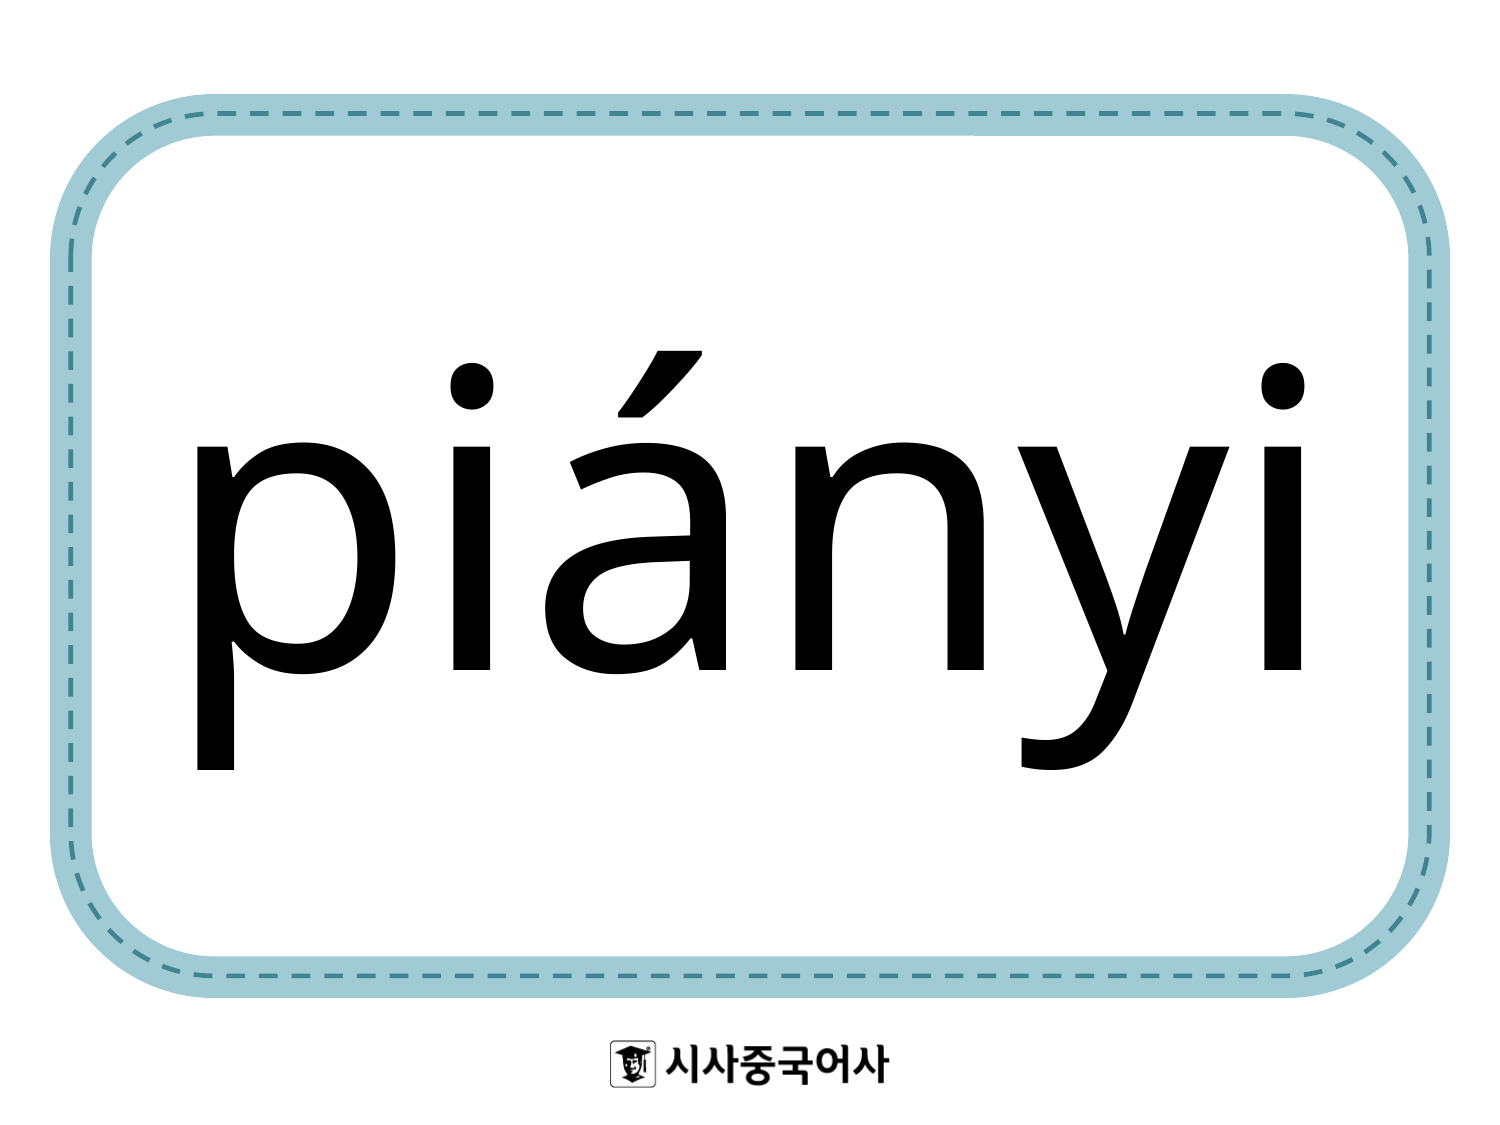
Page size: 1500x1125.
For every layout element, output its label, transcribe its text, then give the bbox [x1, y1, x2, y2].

picture [602, 1034, 898, 1094]
text_box piányi [145, 172, 1354, 836]
